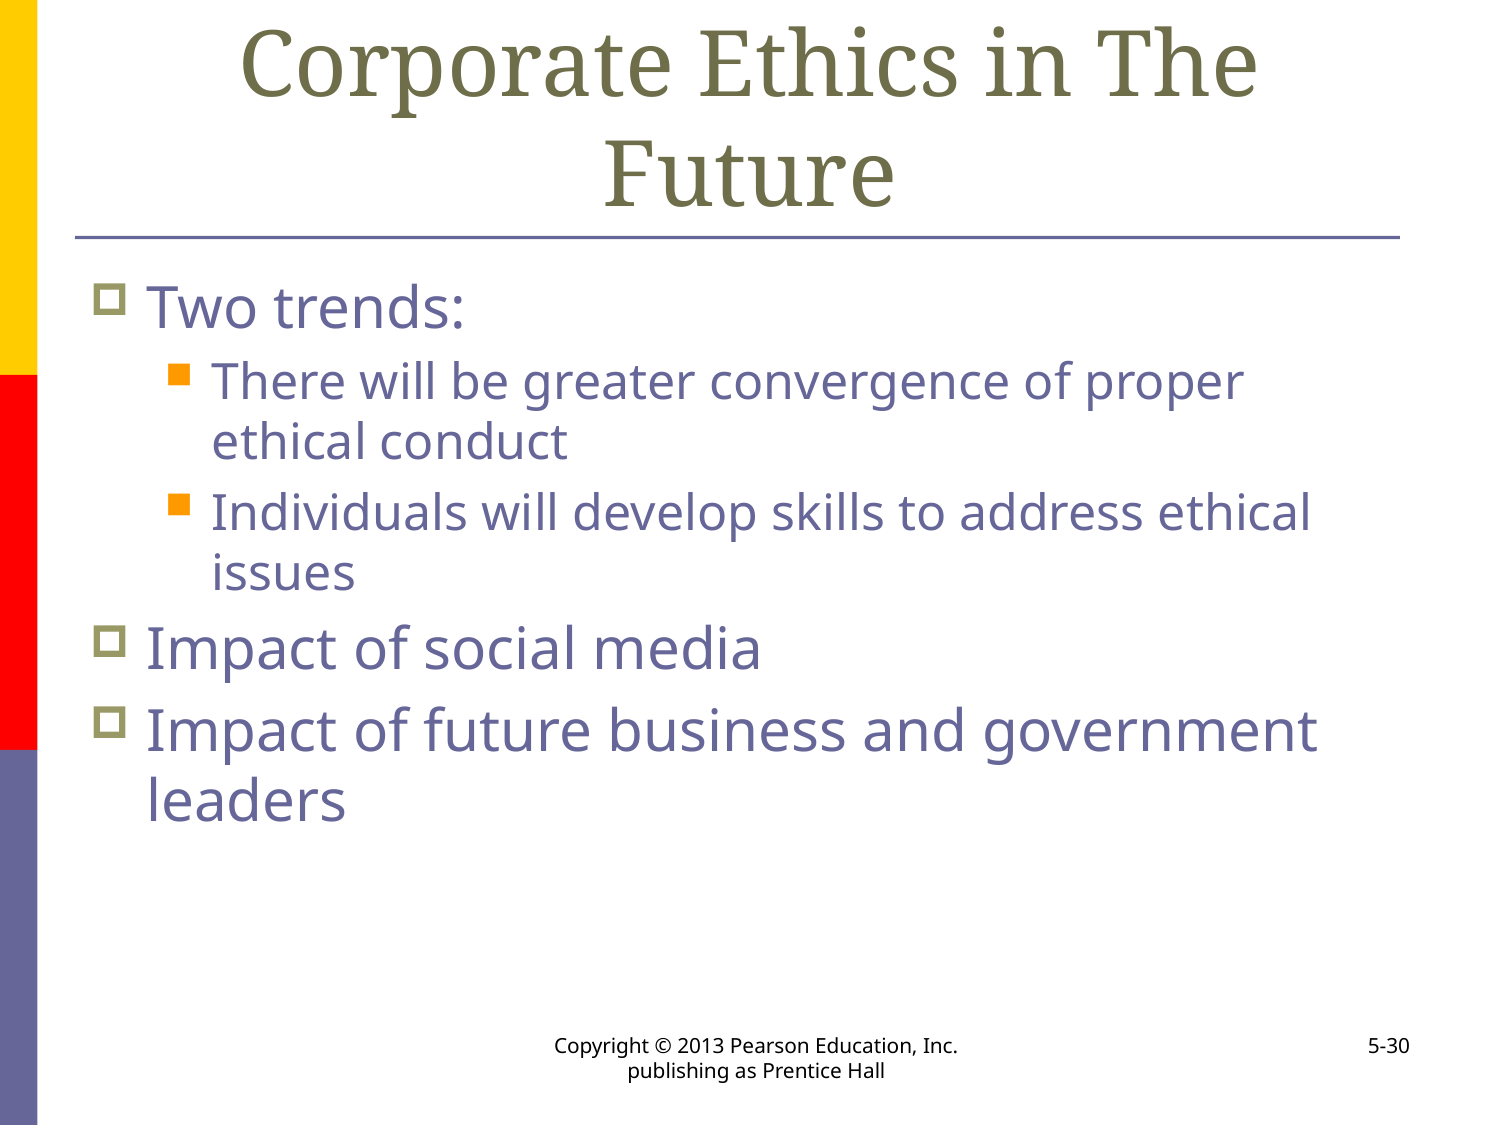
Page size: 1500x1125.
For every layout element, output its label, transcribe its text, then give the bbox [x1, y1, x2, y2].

footer Copyright © 2013 Pearson Education, Inc. publishing as Prentice Hall [500, 1025, 1013, 1100]
title Corporate Ethics in The Future [75, 45, 1425, 233]
slide_number 5-30 [1074, 1025, 1425, 1100]
list Two trends: There will be greater convergence of proper ethical conduct Individuals will develop skills to address ethical issues Impact of social media Impact of future business and government leaders [75, 262, 1425, 1006]
